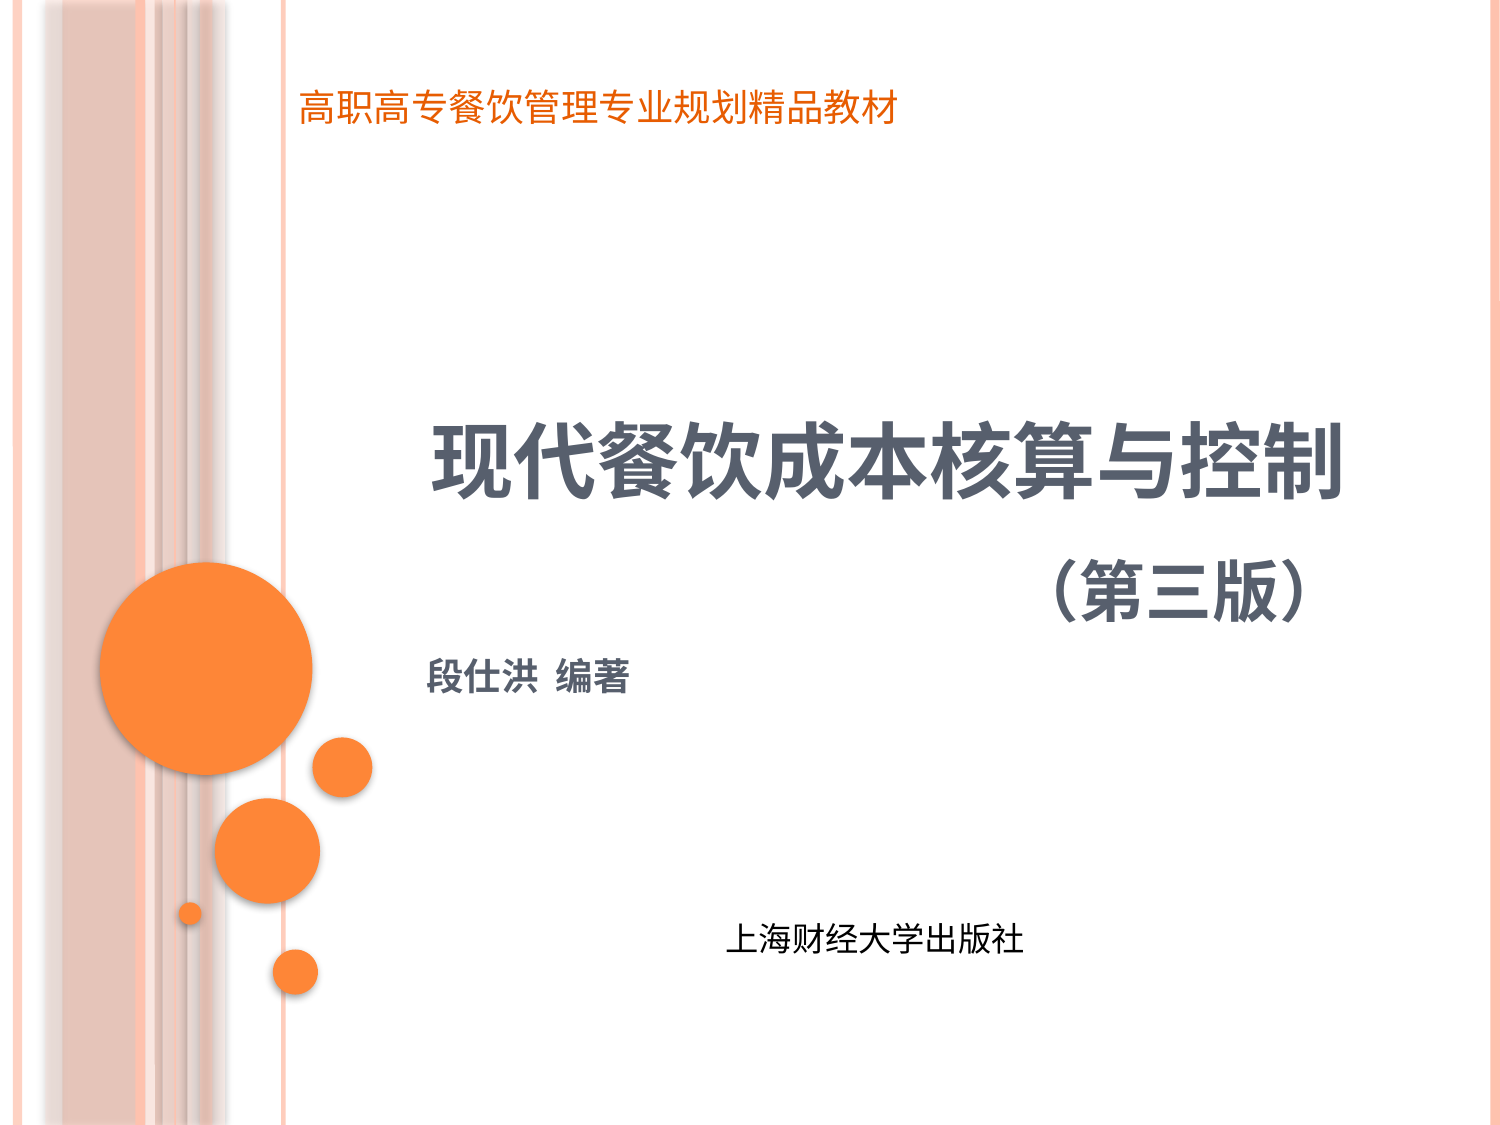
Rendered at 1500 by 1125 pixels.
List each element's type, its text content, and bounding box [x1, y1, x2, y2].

text_box 上海财经大学出版社 [710, 911, 1042, 966]
text_box 高职高专餐饮管理专业规划精品教材 [283, 76, 914, 137]
subtitle 段仕洪 编著 [359, 645, 1373, 871]
title 现代餐饮成本核算与控制 （第三版） [348, 326, 1361, 637]
